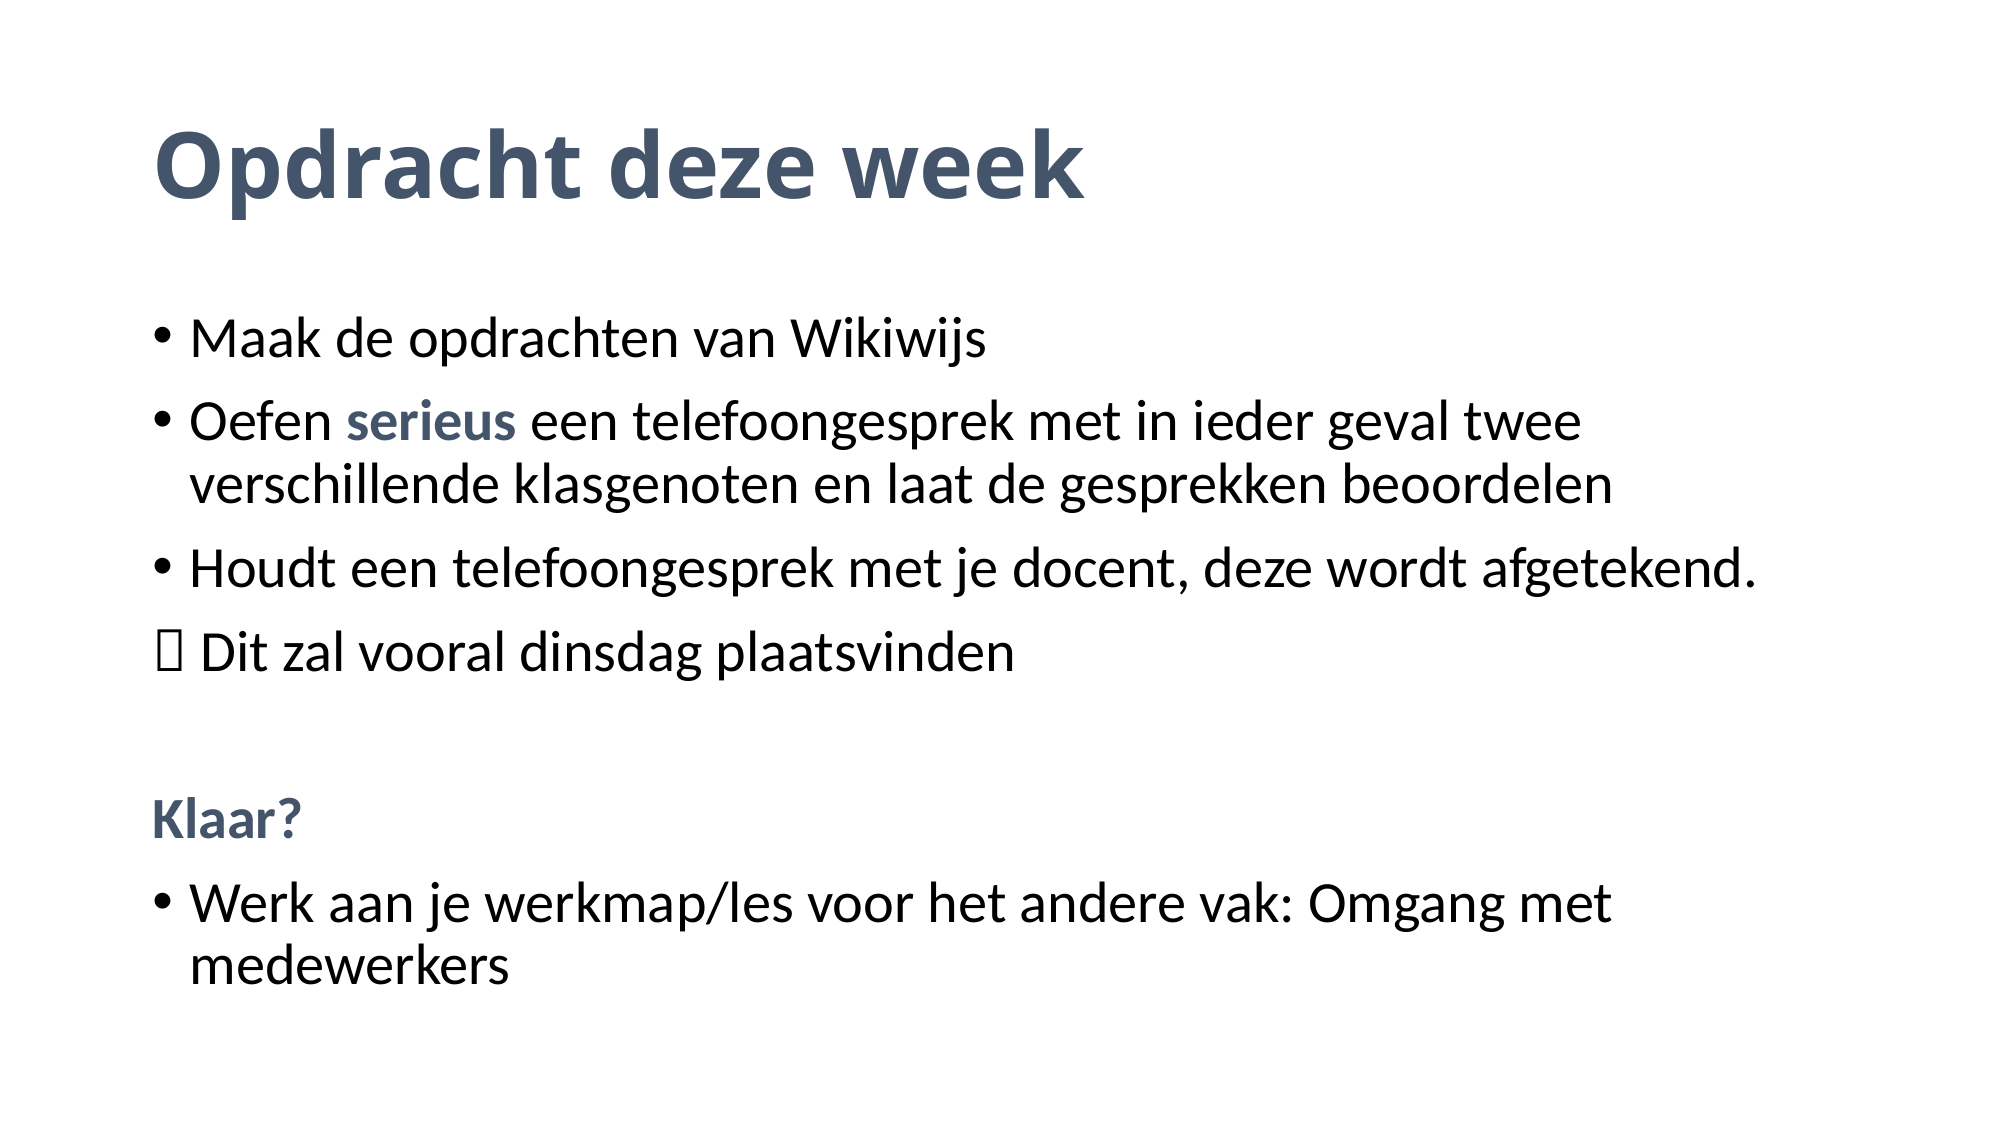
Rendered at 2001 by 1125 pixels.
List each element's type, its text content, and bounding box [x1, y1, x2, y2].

list Maak de opdrachten van Wikiwijs Oefen serieus een telefoongesprek met in ieder geval twee verschillende klasgenoten en laat de gesprekken beoordelen Houdt een telefoongesprek met je docent, deze wordt afgetekend.  Dit zal vooral dinsdag plaatsvinden Klaar? Werk aan je werkmap/les voor het andere vak: Omgang met medewerkers [137, 299, 1863, 1014]
title Opdracht deze week [137, 59, 1863, 278]
